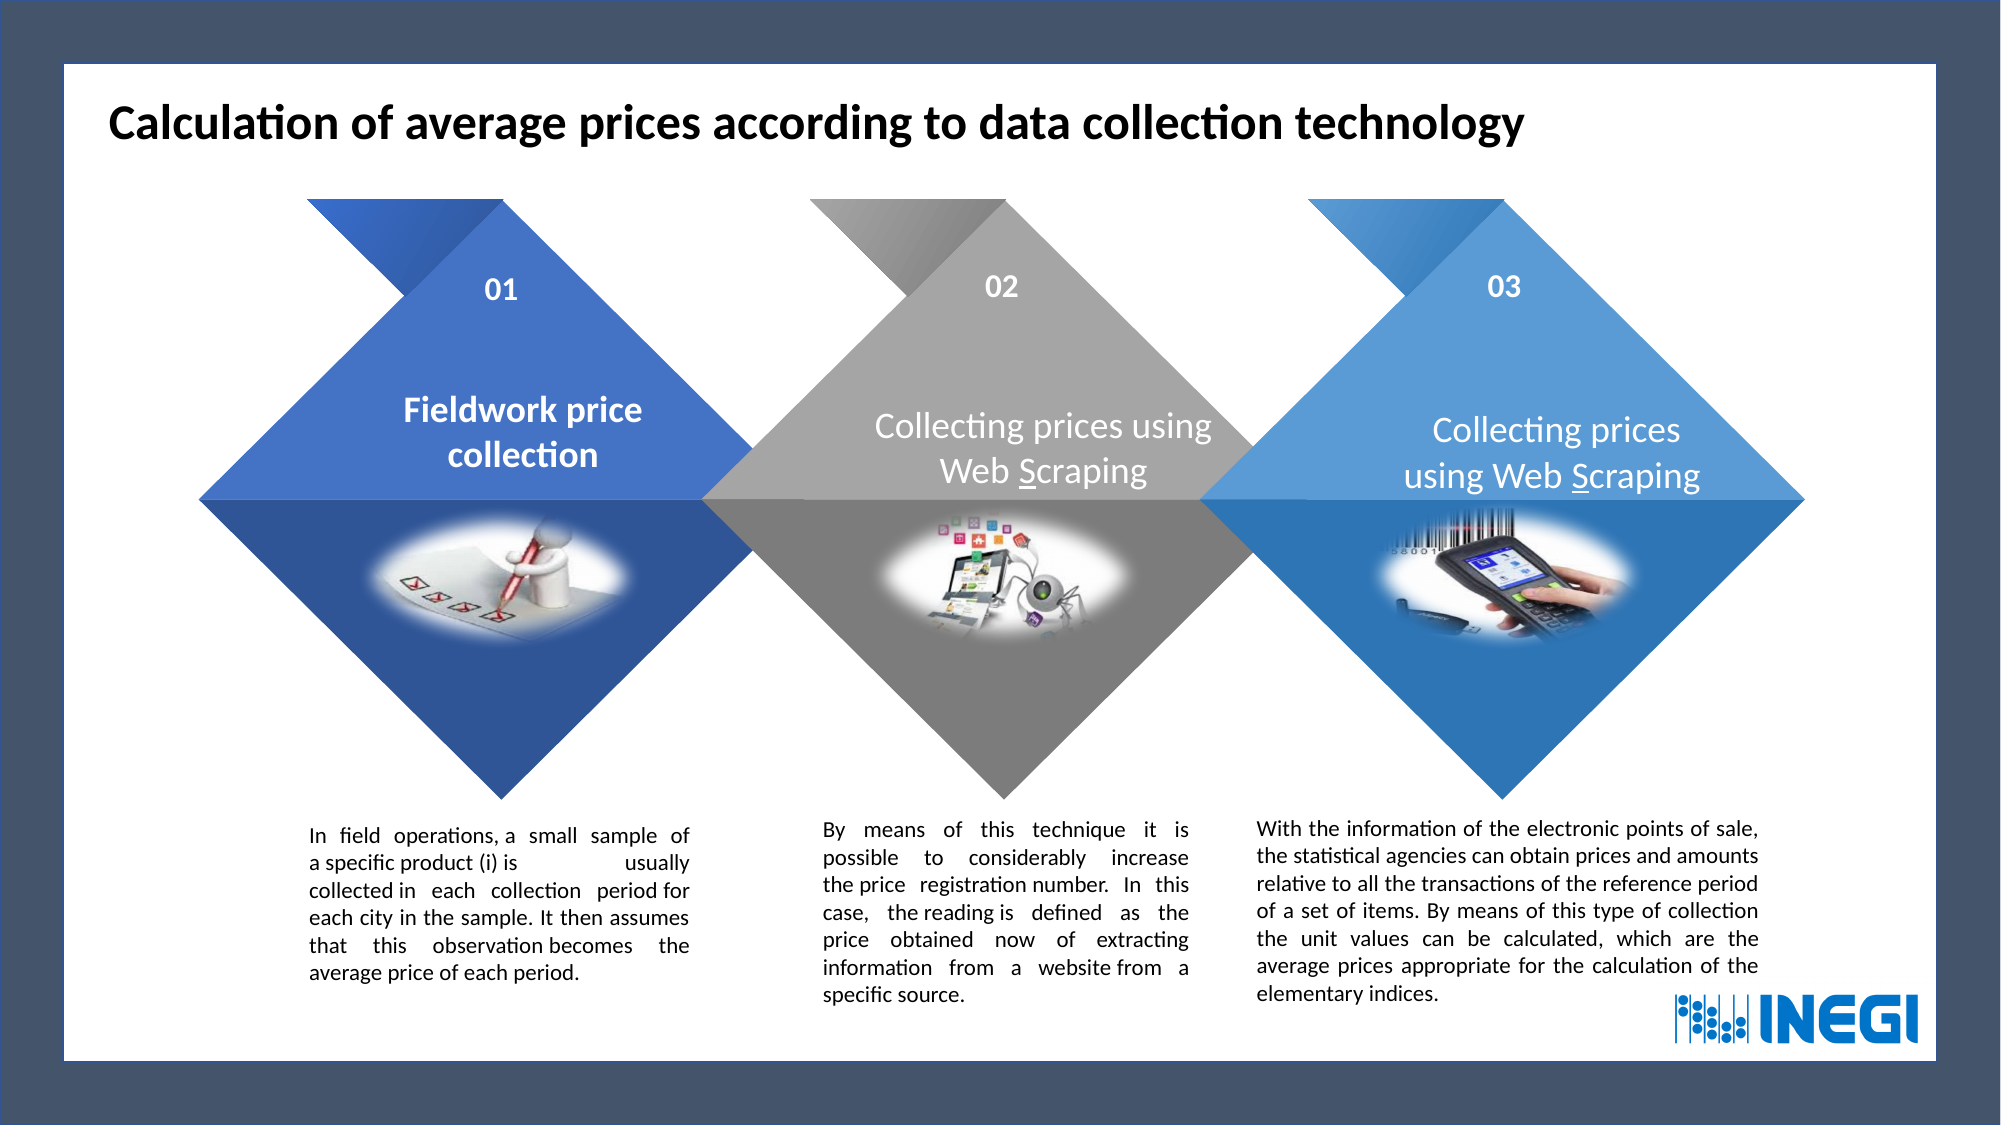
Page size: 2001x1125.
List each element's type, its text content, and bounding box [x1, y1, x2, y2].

text_box In field operations, a small sample of a specific product (i) is usually collected in each collection period for each city in the sample. It then assumes that this observation becomes the average price of each period. [294, 813, 705, 993]
slide_number 10 [1412, 1042, 1863, 1103]
text_box By means of this technique it is possible to considerably increase the price registration number. In this case, the reading is defined as the price obtained now of extracting information from a website from a specific source. [808, 807, 1205, 1015]
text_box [198, 199, 1805, 800]
text_box Calculation of average prices according to data collection technology [93, 82, 1935, 157]
picture [1658, 976, 1936, 1060]
text_box With the information of the electronic points of sale, the statistical agencies can obtain prices and amounts relative to all the transactions of the reference period of a set of items. By means of this type of collection the unit values ​​can be calculated, which are the average prices appropriate for the calculation of the elementary indices. [1241, 806, 1775, 1013]
